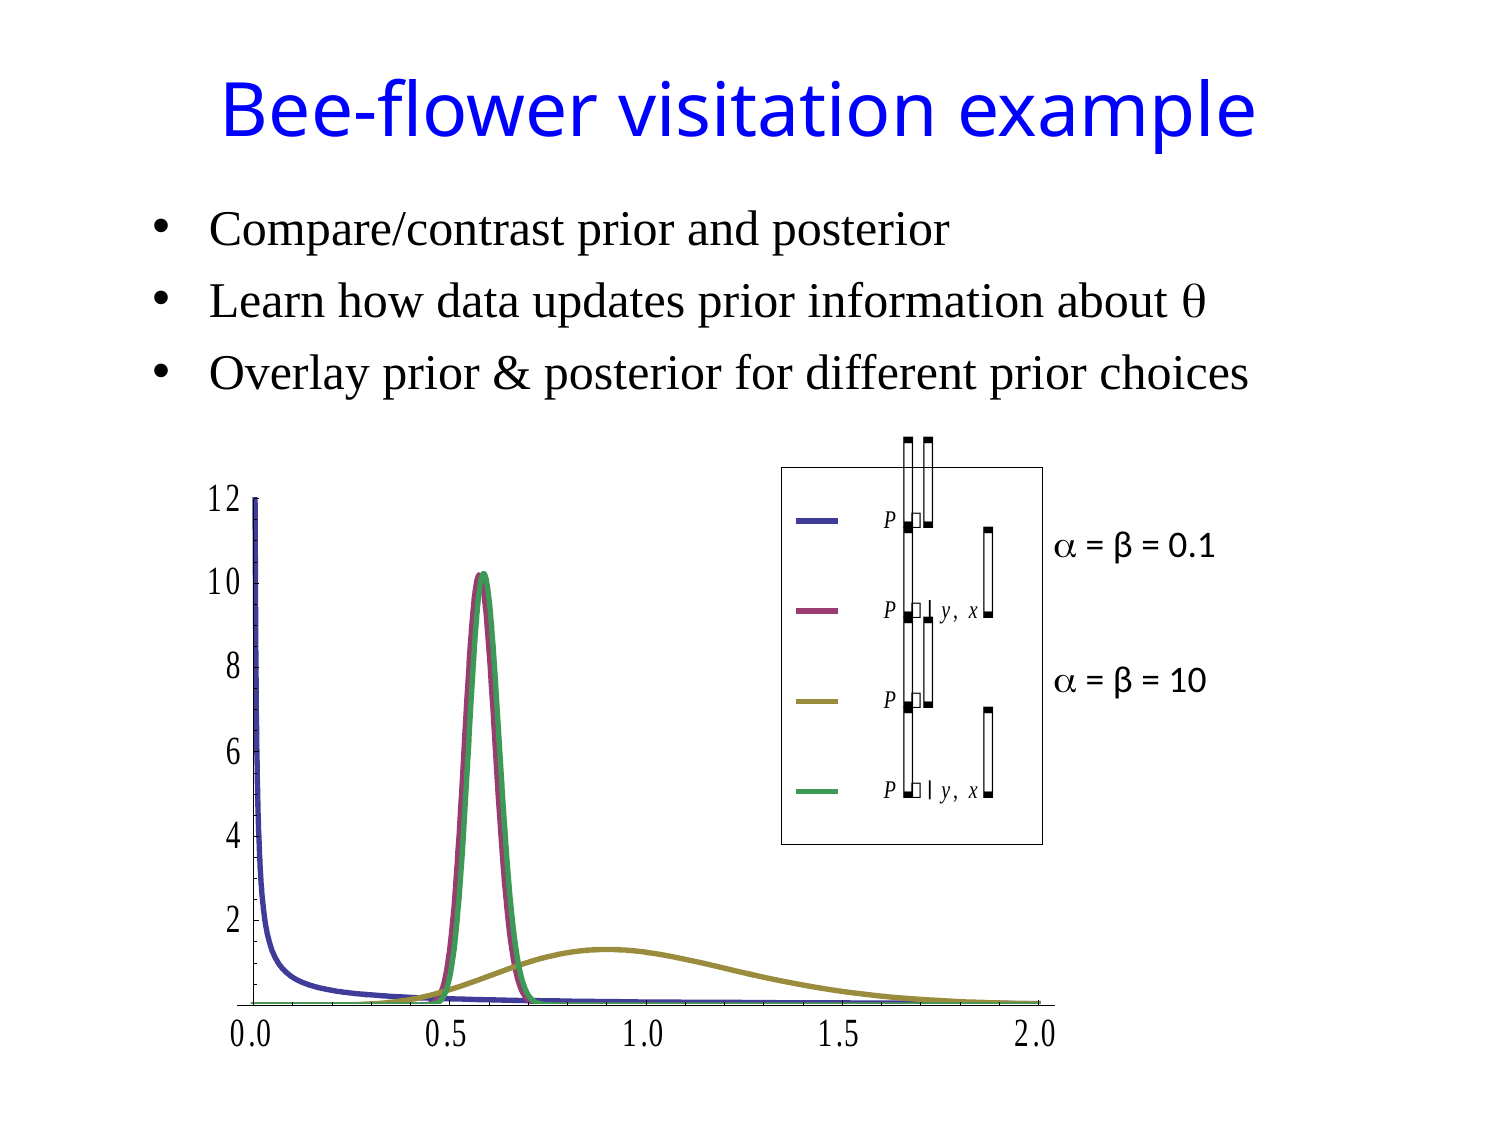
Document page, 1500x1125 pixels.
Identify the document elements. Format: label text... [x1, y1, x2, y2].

title Bee-flower visitation example [64, 12, 1415, 200]
list Compare/contrast prior and posterior Learn how data updates prior information about  Overlay prior & posterior for different prior choices [137, 187, 1297, 793]
text_box  = β = 0.1  = β = 10 [1155, 512, 1232, 708]
picture [192, 374, 1151, 1076]
